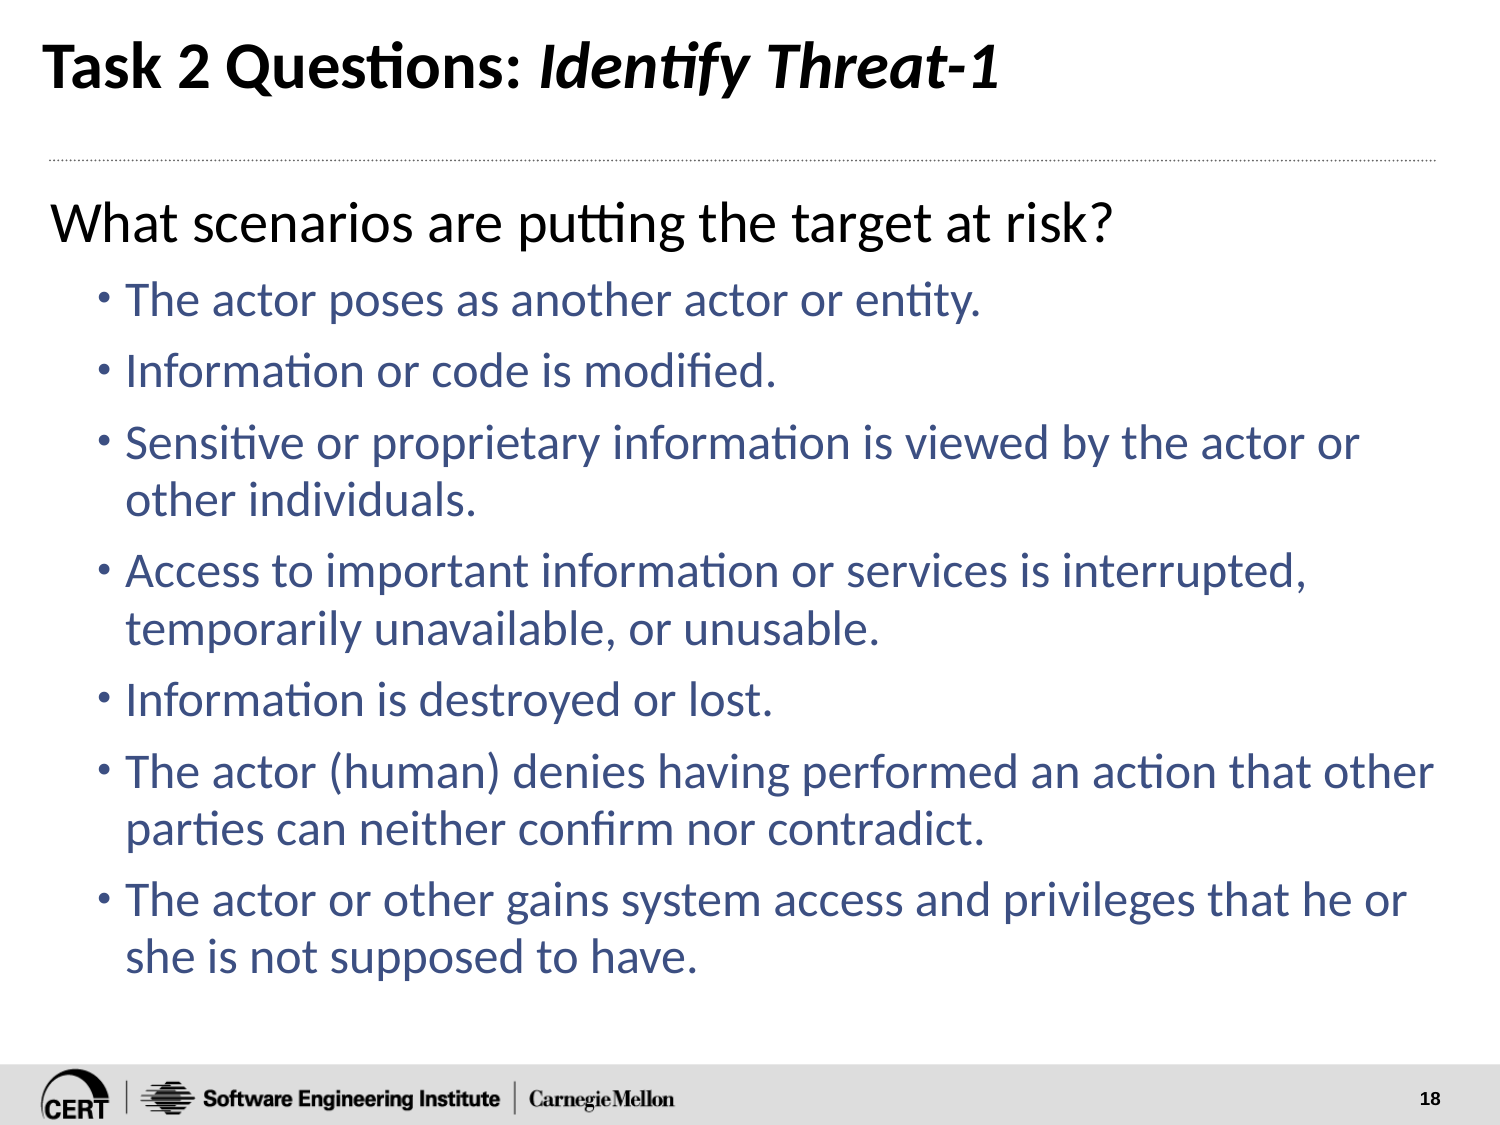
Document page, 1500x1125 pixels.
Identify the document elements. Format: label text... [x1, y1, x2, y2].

title Task 2 Questions: Identify Threat-1 [42, 37, 1434, 155]
list What scenarios are putting the target at risk? The actor poses as another actor or entity. Information or code is modified. Sensitive or proprietary information is viewed by the actor or other individuals. Access to important information or services is interrupted, temporarily unavailable, or unusable. Information is destroyed or lost. The actor (human) denies having performed an action that other parties can neither confirm nor contradict. The actor or other gains system access and privileges that he or she is not supposed to have. [49, 187, 1438, 1001]
picture [24, 1065, 688, 1125]
